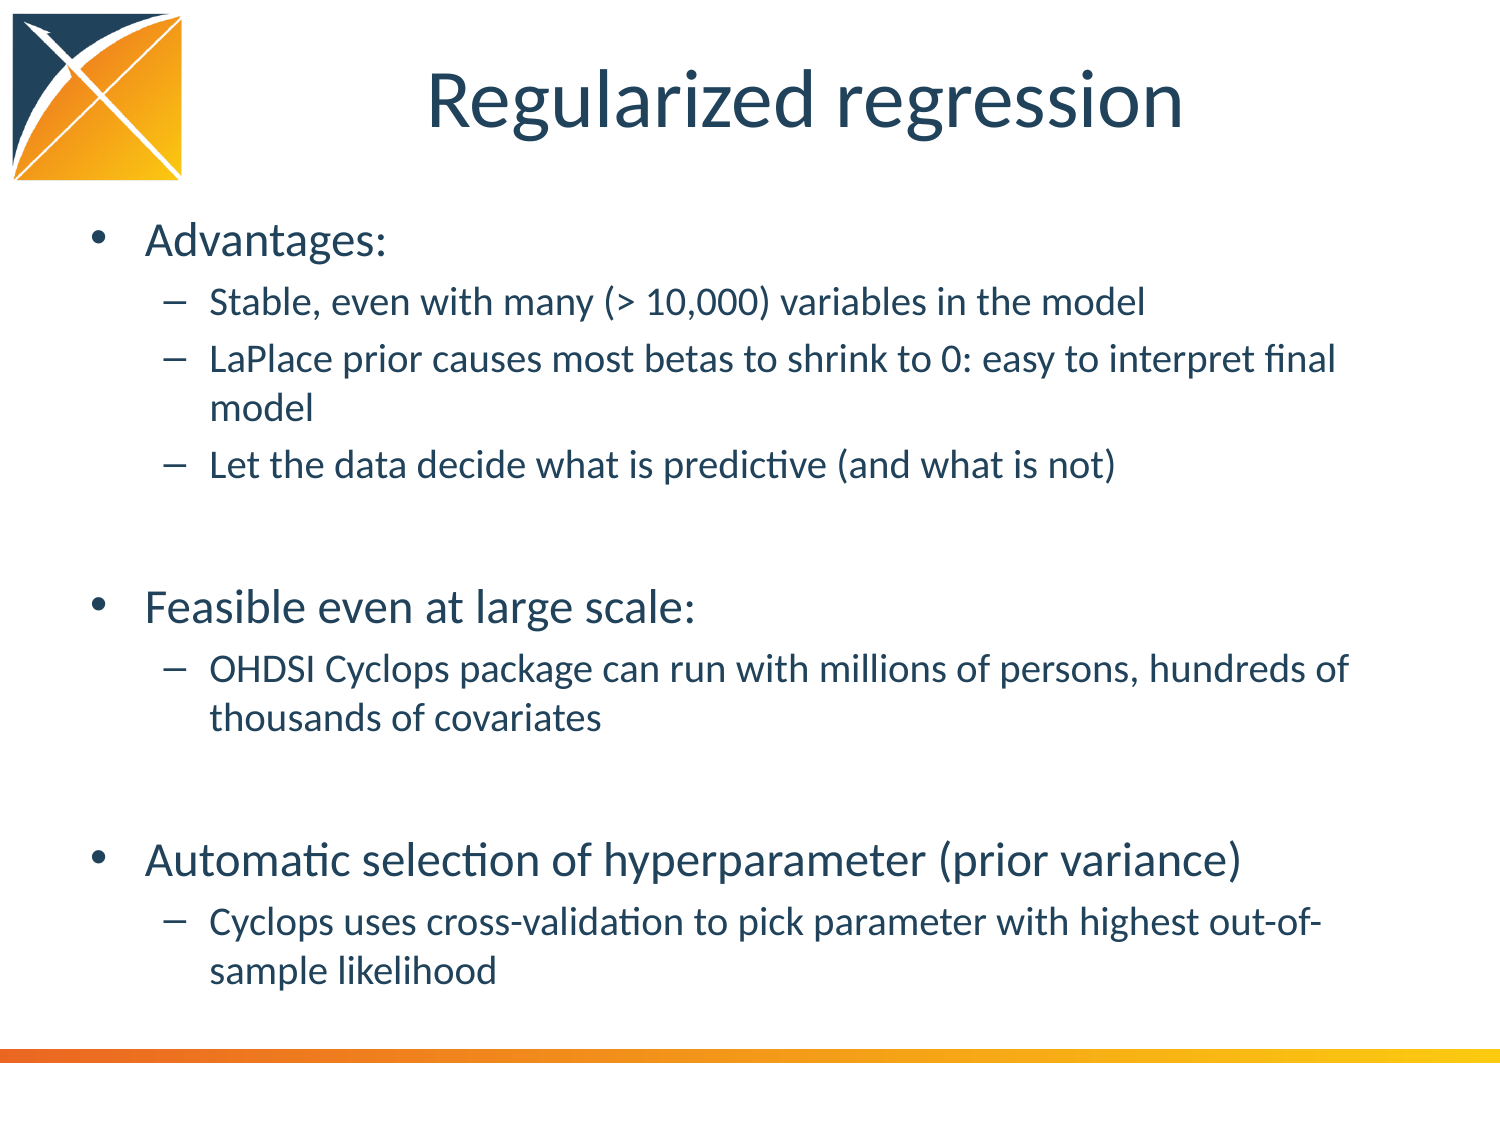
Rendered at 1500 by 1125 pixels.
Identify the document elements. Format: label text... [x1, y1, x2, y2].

title Regularized regression [187, 24, 1425, 163]
picture [0, 0, 206, 200]
list Advantages: Stable, even with many (> 10,000) variables in the model LaPlace prior causes most betas to shrink to 0: easy to interpret final model Let the data decide what is predictive (and what is not) Feasible even at large scale: OHDSI Cyclops package can run with millions of persons, hundreds of thousands of covariates Automatic selection of hyperparameter (prior variance) Cyclops uses cross-validation to pick parameter with highest out-of-sample likelihood [75, 200, 1425, 1005]
